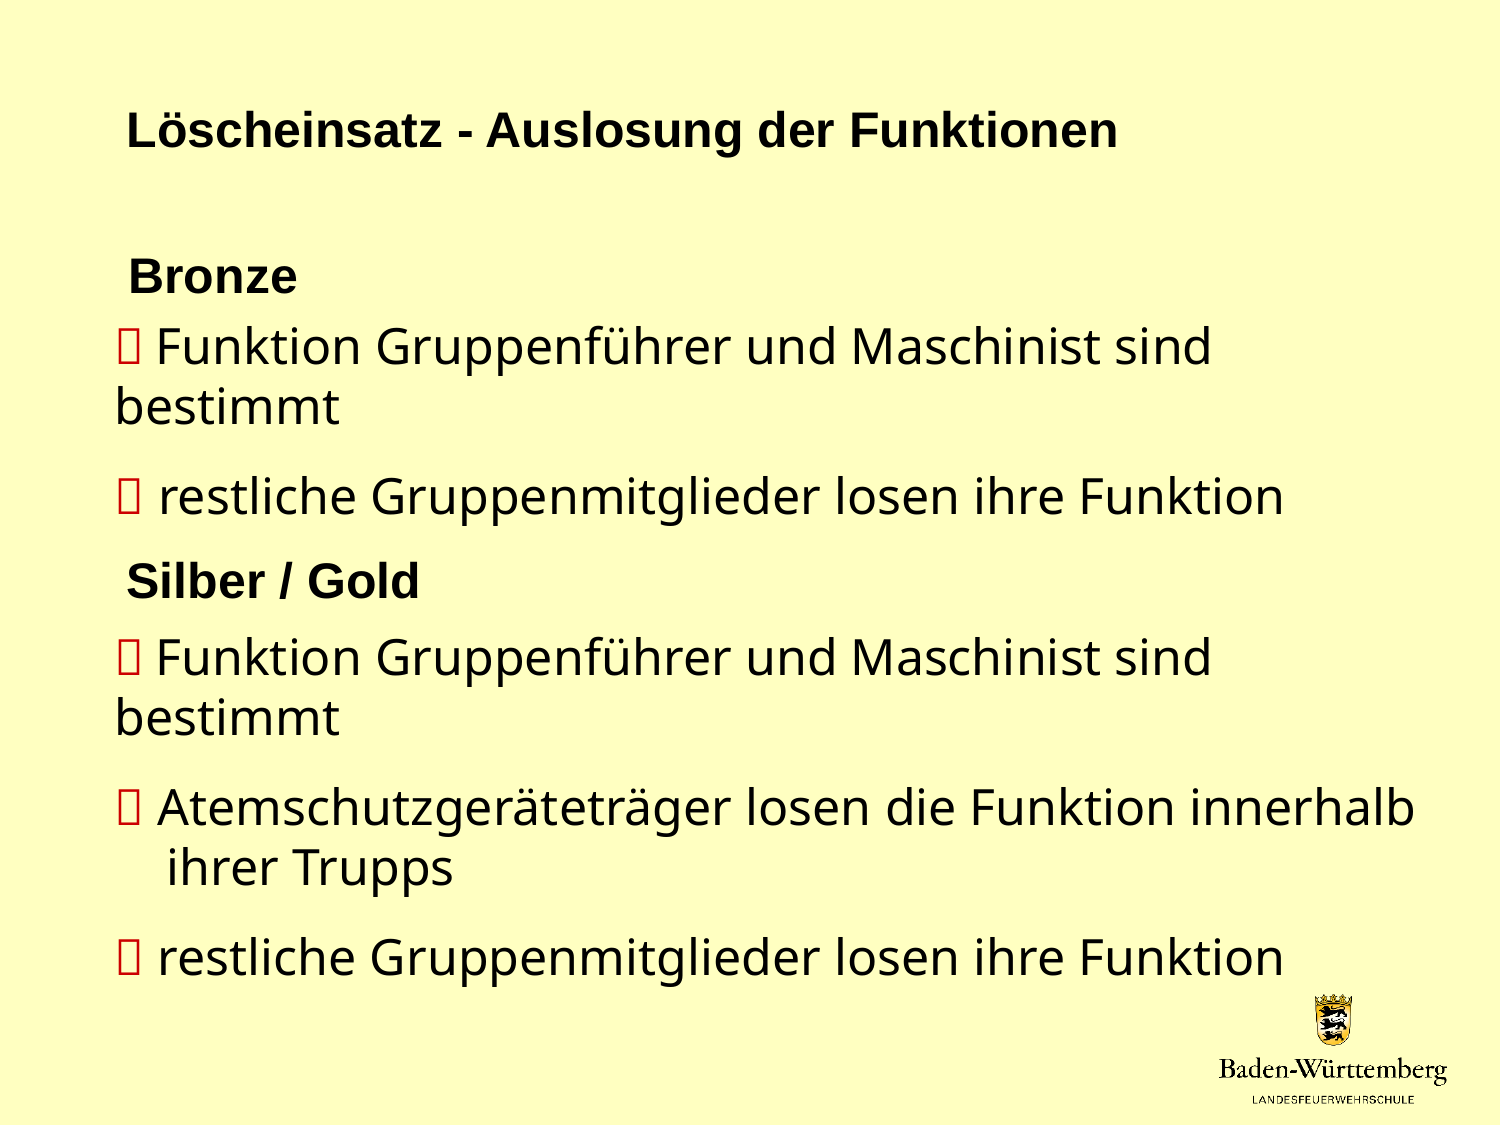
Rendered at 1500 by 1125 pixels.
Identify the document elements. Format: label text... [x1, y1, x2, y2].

text_box Löscheinsatz - Auslosung der Funktionen [112, 90, 1282, 165]
picture [1219, 992, 1447, 1106]
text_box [99, 541, 1460, 934]
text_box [100, 235, 1400, 472]
